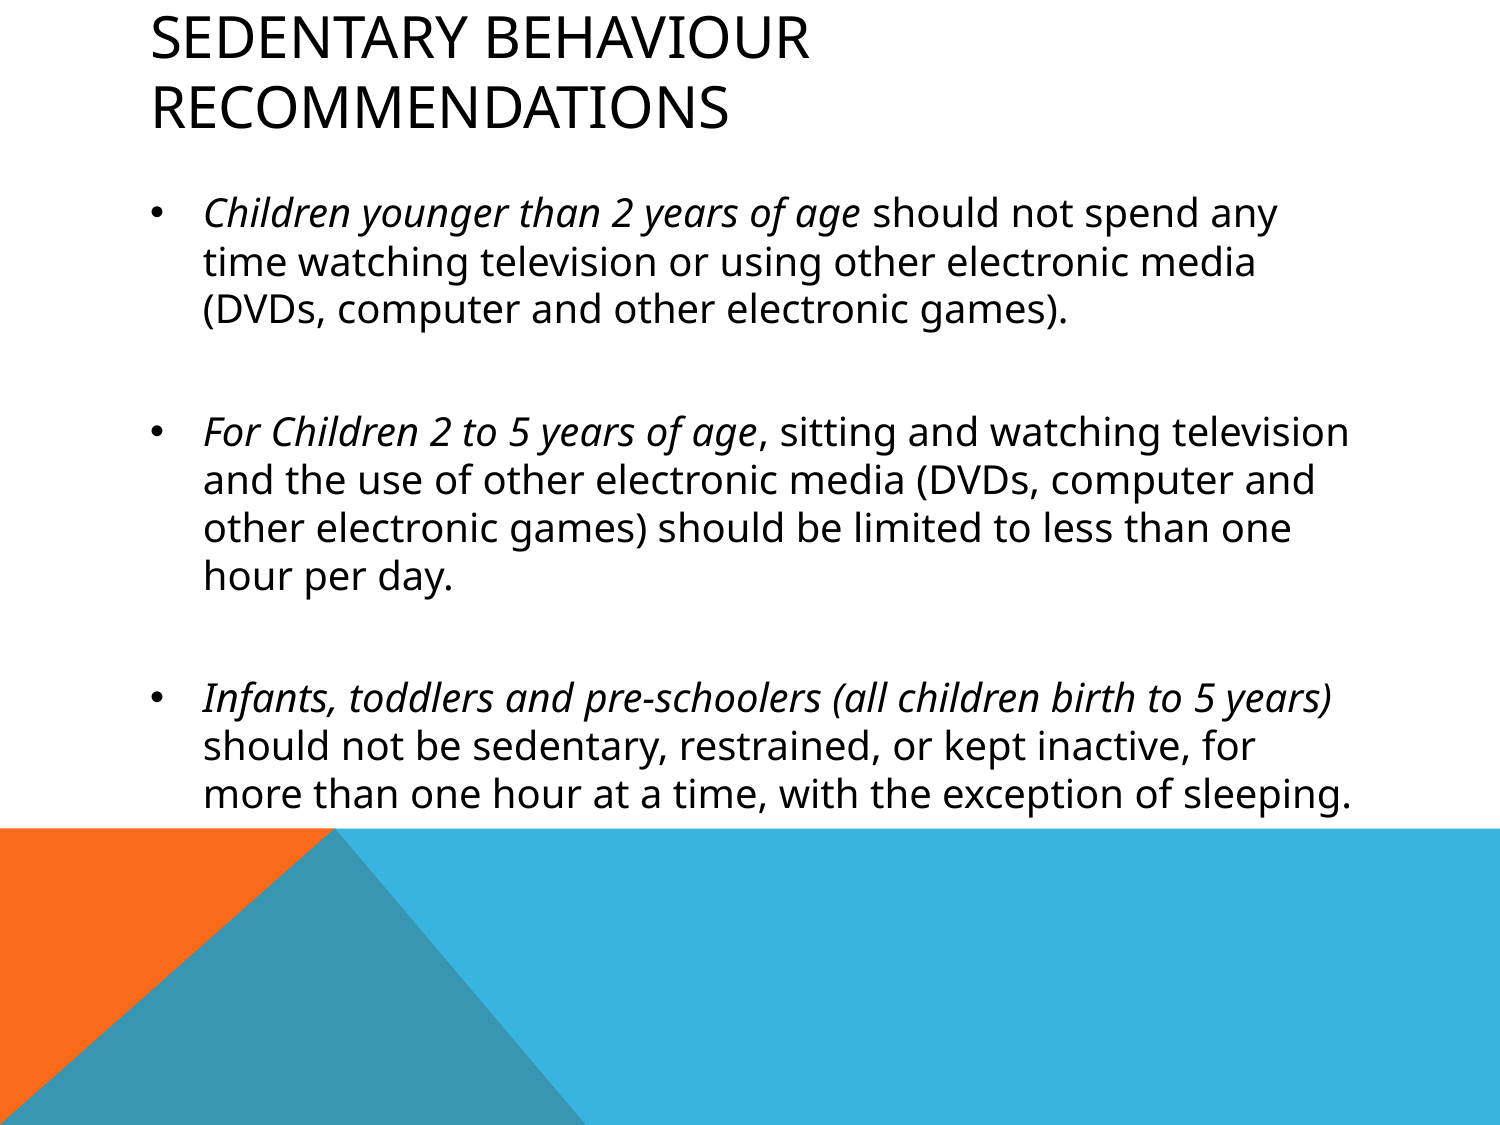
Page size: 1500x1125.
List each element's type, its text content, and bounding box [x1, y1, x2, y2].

list Children younger than 2 years of age should not spend any time watching television or using other electronic media (DVDs, computer and other electronic games). For Children 2 to 5 years of age, sitting and watching television and the use of other electronic media (DVDs, computer and other electronic games) should be limited to less than one hour per day. Infants, toddlers and pre-schoolers (all children birth to 5 years) should not be sedentary, restrained, or kept inactive, for more than one hour at a time, with the exception of sleeping. [135, 180, 1369, 835]
title Sedentary Behaviour Recommendations [135, 60, 1369, 150]
